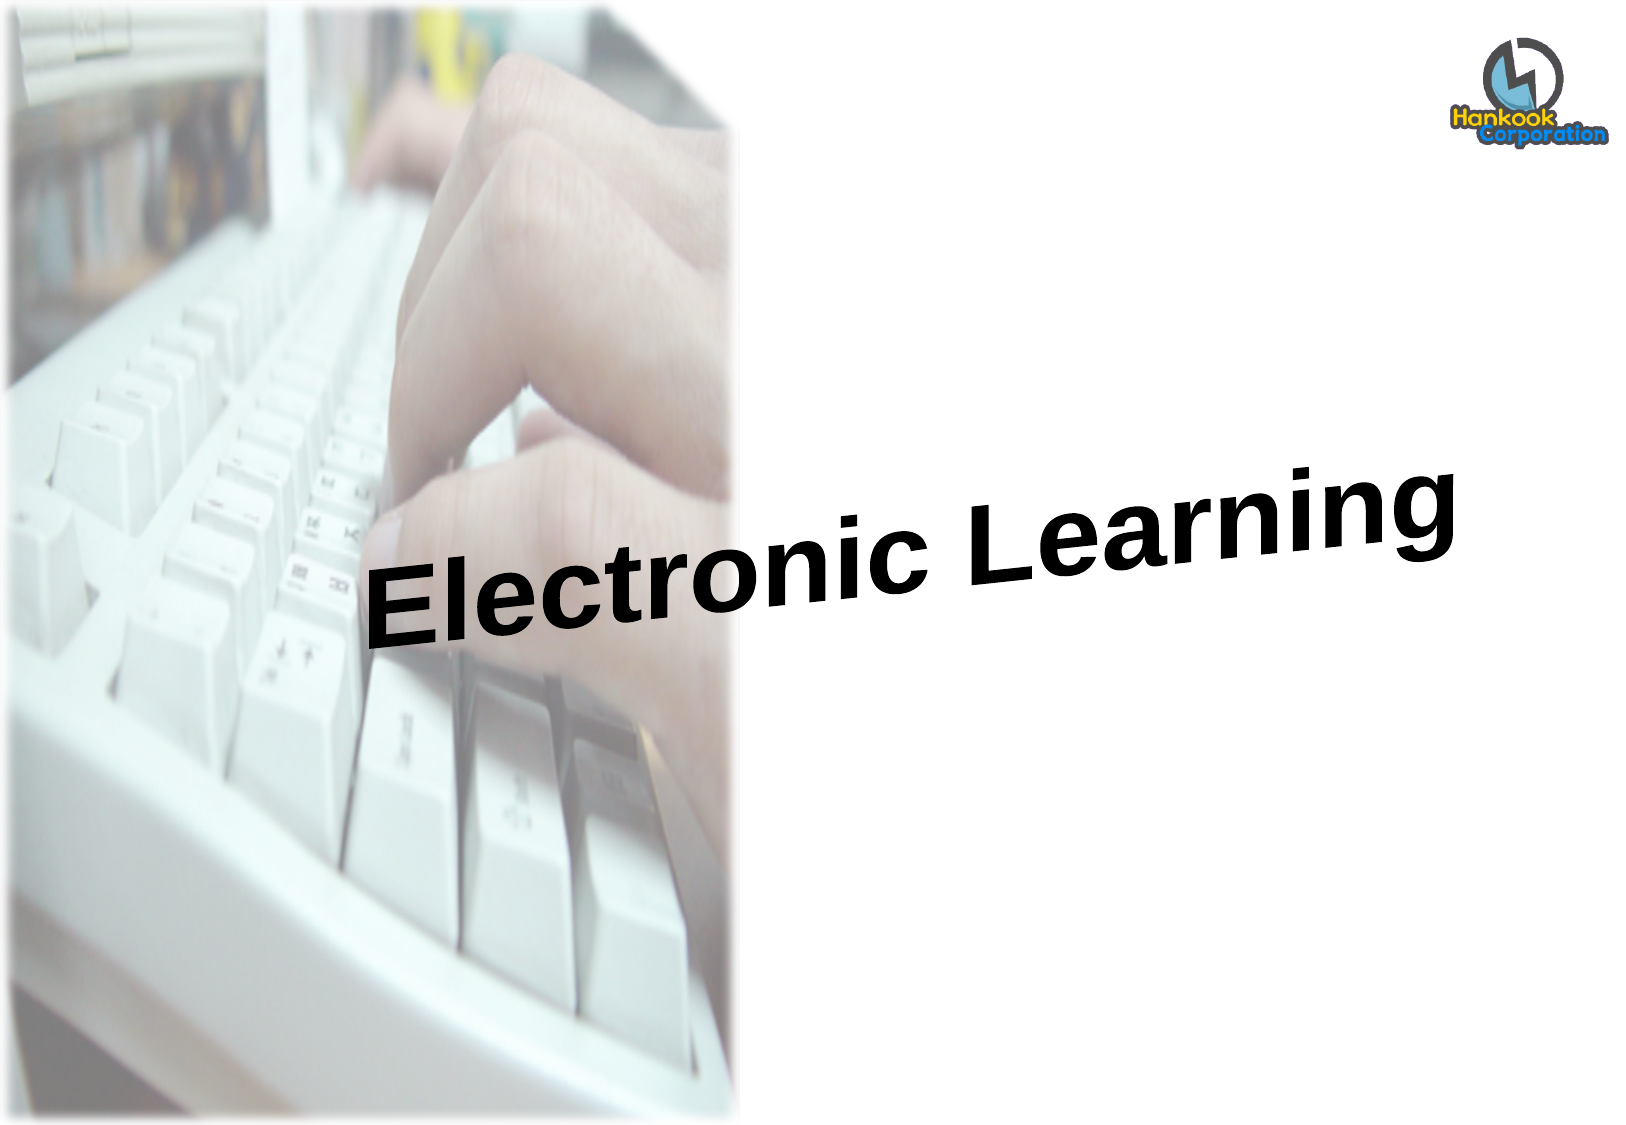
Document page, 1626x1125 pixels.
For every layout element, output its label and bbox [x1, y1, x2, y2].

picture [1435, 31, 1625, 163]
text_box [17, 17, 722, 1109]
